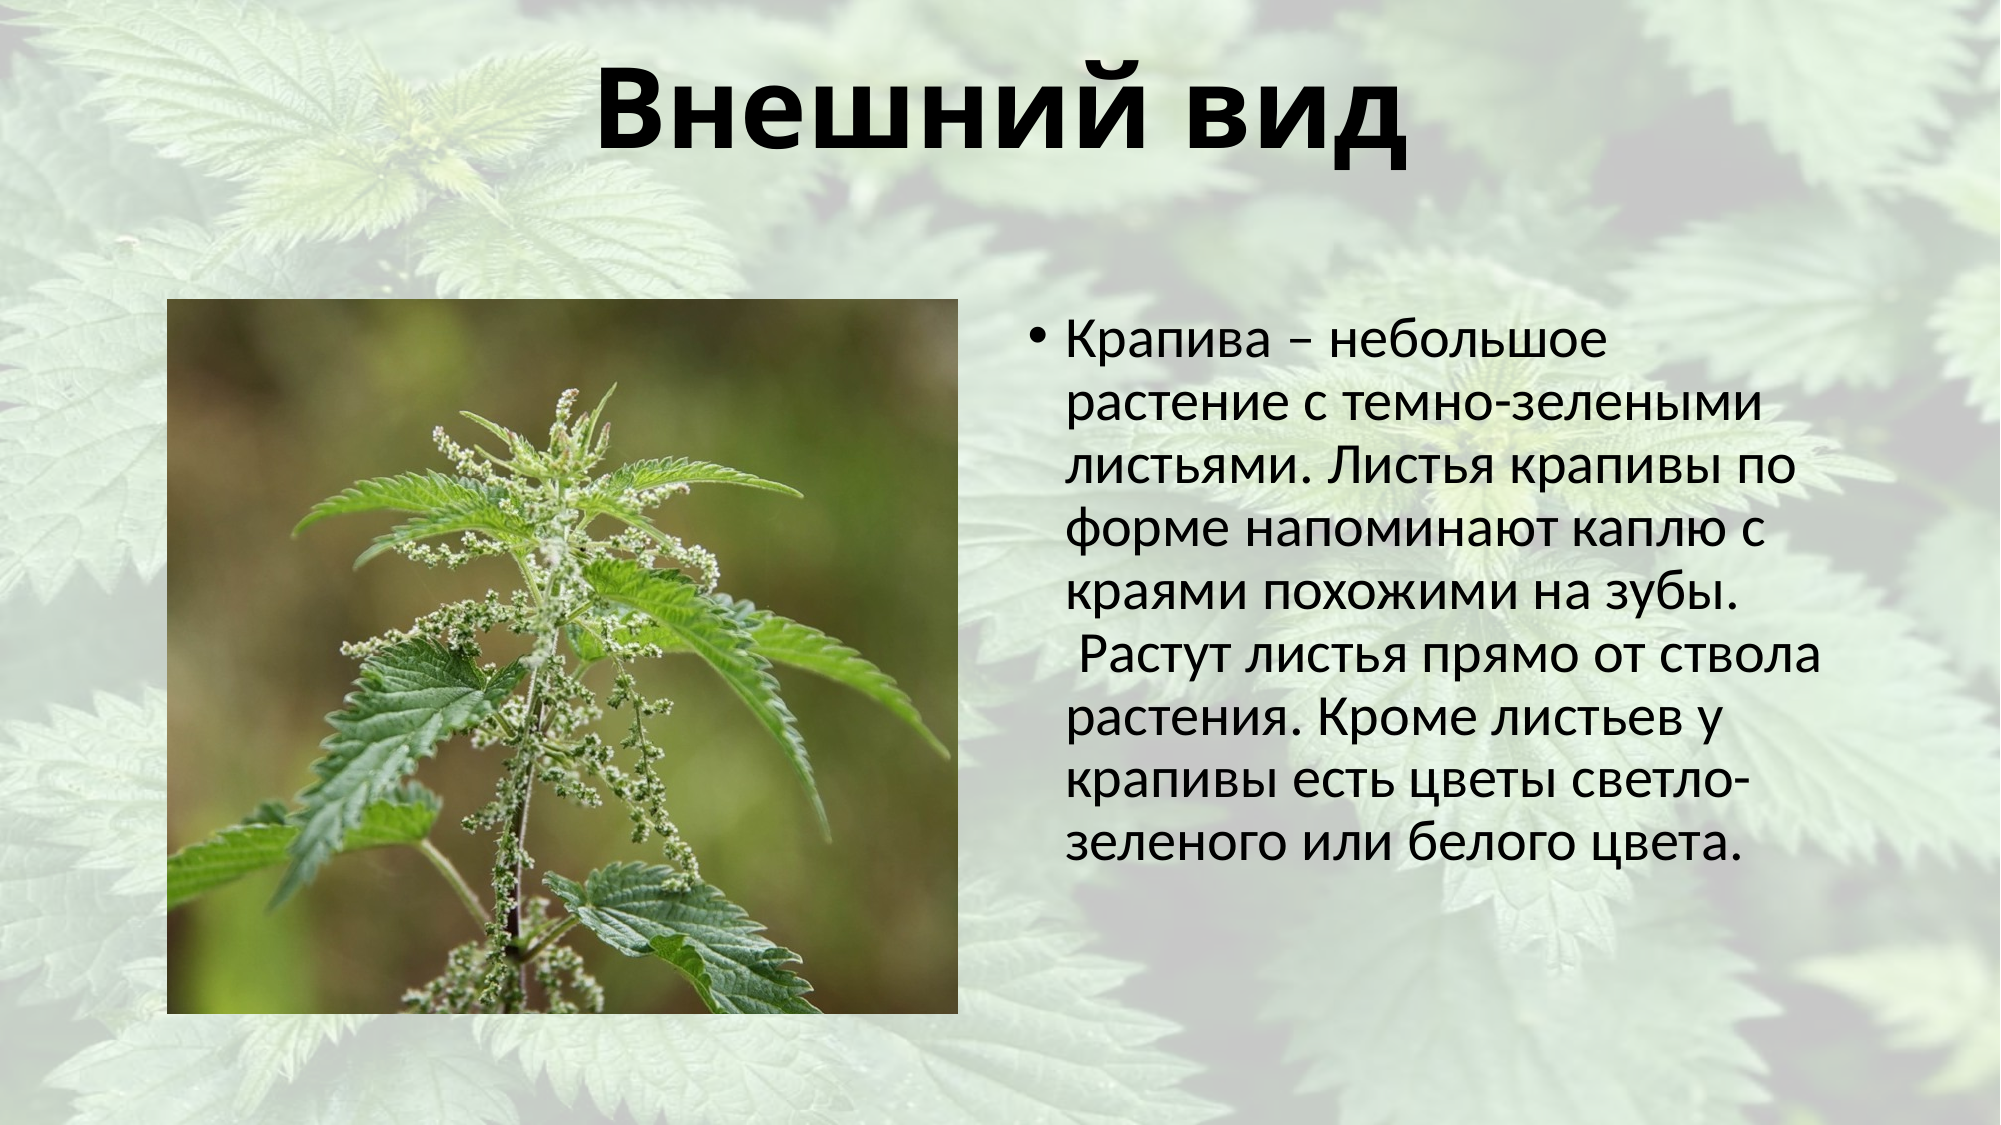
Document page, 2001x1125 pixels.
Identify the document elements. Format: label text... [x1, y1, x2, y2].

title Внешний вид [137, 59, 1863, 165]
list Крапива – небольшое растение с темно-зелеными листьями. Листья крапивы по форме напоминают каплю с краями похожими на зубы. Растут листья прямо от ствола растения. Кроме листьев у крапивы есть цветы светло-зеленого или белого цвета. [1012, 299, 1863, 1014]
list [167, 299, 958, 1014]
